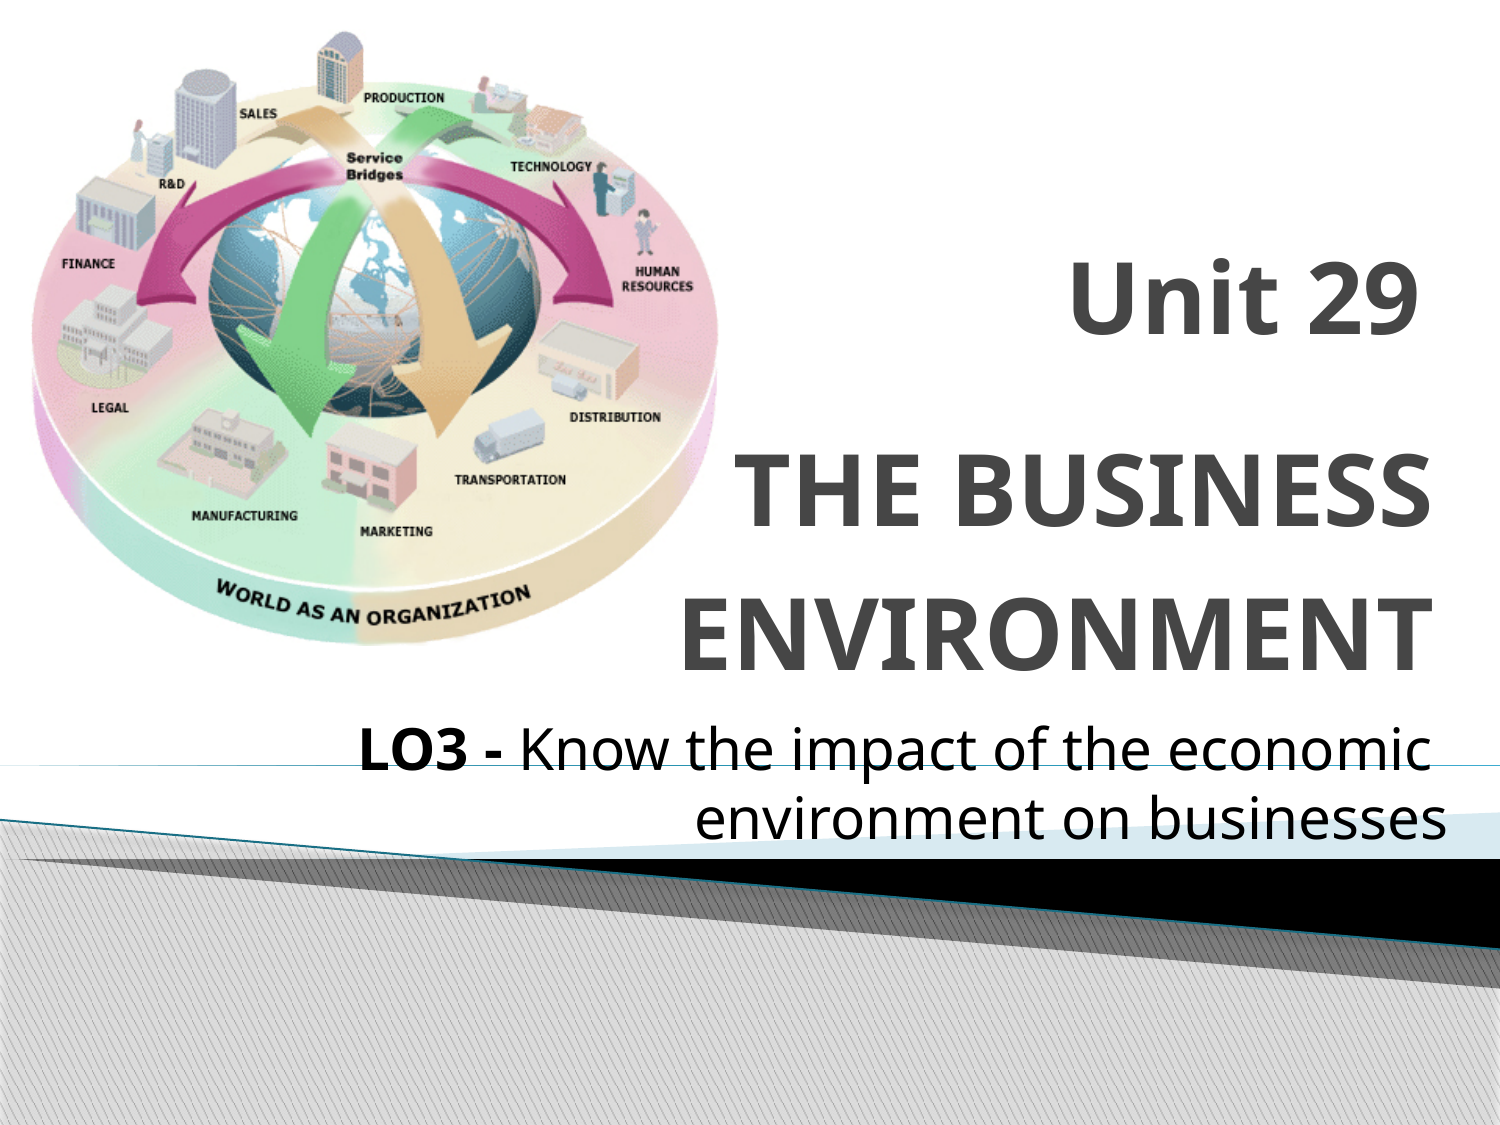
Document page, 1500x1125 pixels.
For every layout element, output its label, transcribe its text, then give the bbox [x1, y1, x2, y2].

text_box LO3 - Know the impact of the economic environment on businesses [342, 704, 1463, 859]
text_box Unit 29 [727, 125, 1437, 362]
picture [5, 859, 1500, 989]
text_box THE BUSINESS ENVIRONMENT [726, 395, 1453, 646]
picture [29, 29, 722, 646]
